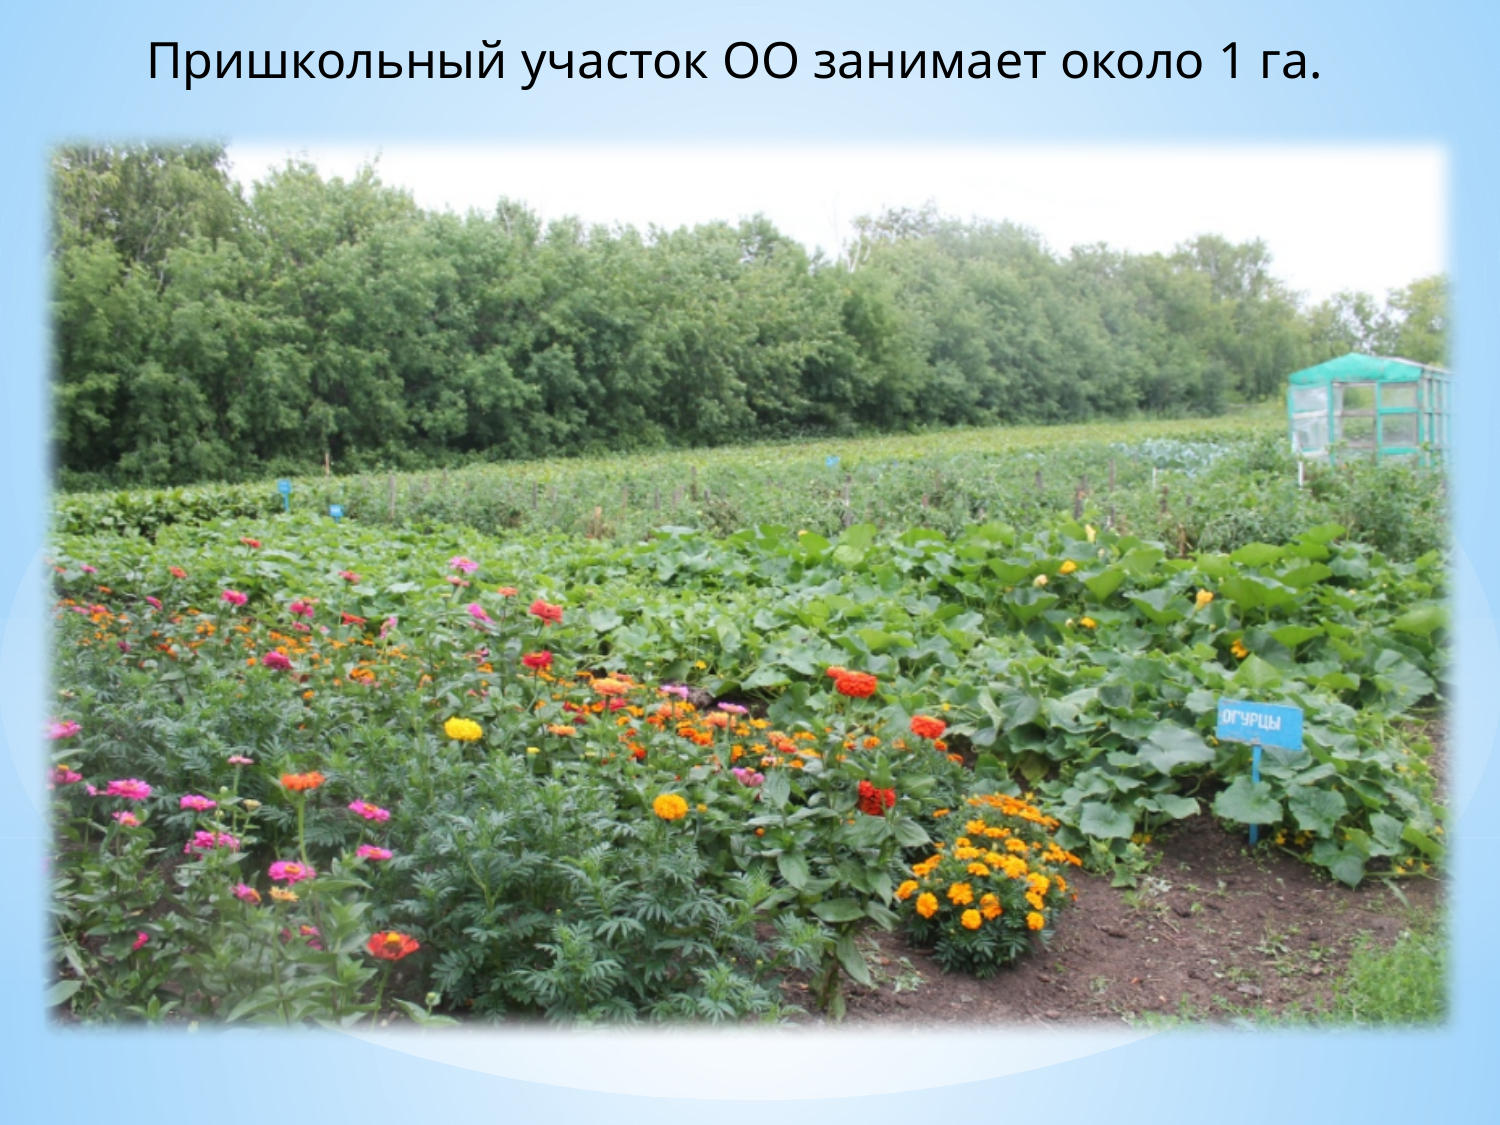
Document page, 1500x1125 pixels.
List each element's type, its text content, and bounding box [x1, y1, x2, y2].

picture [34, 128, 1465, 1044]
text_box Пришкольный участок ОО занимает около 1 га. [131, 21, 1339, 97]
